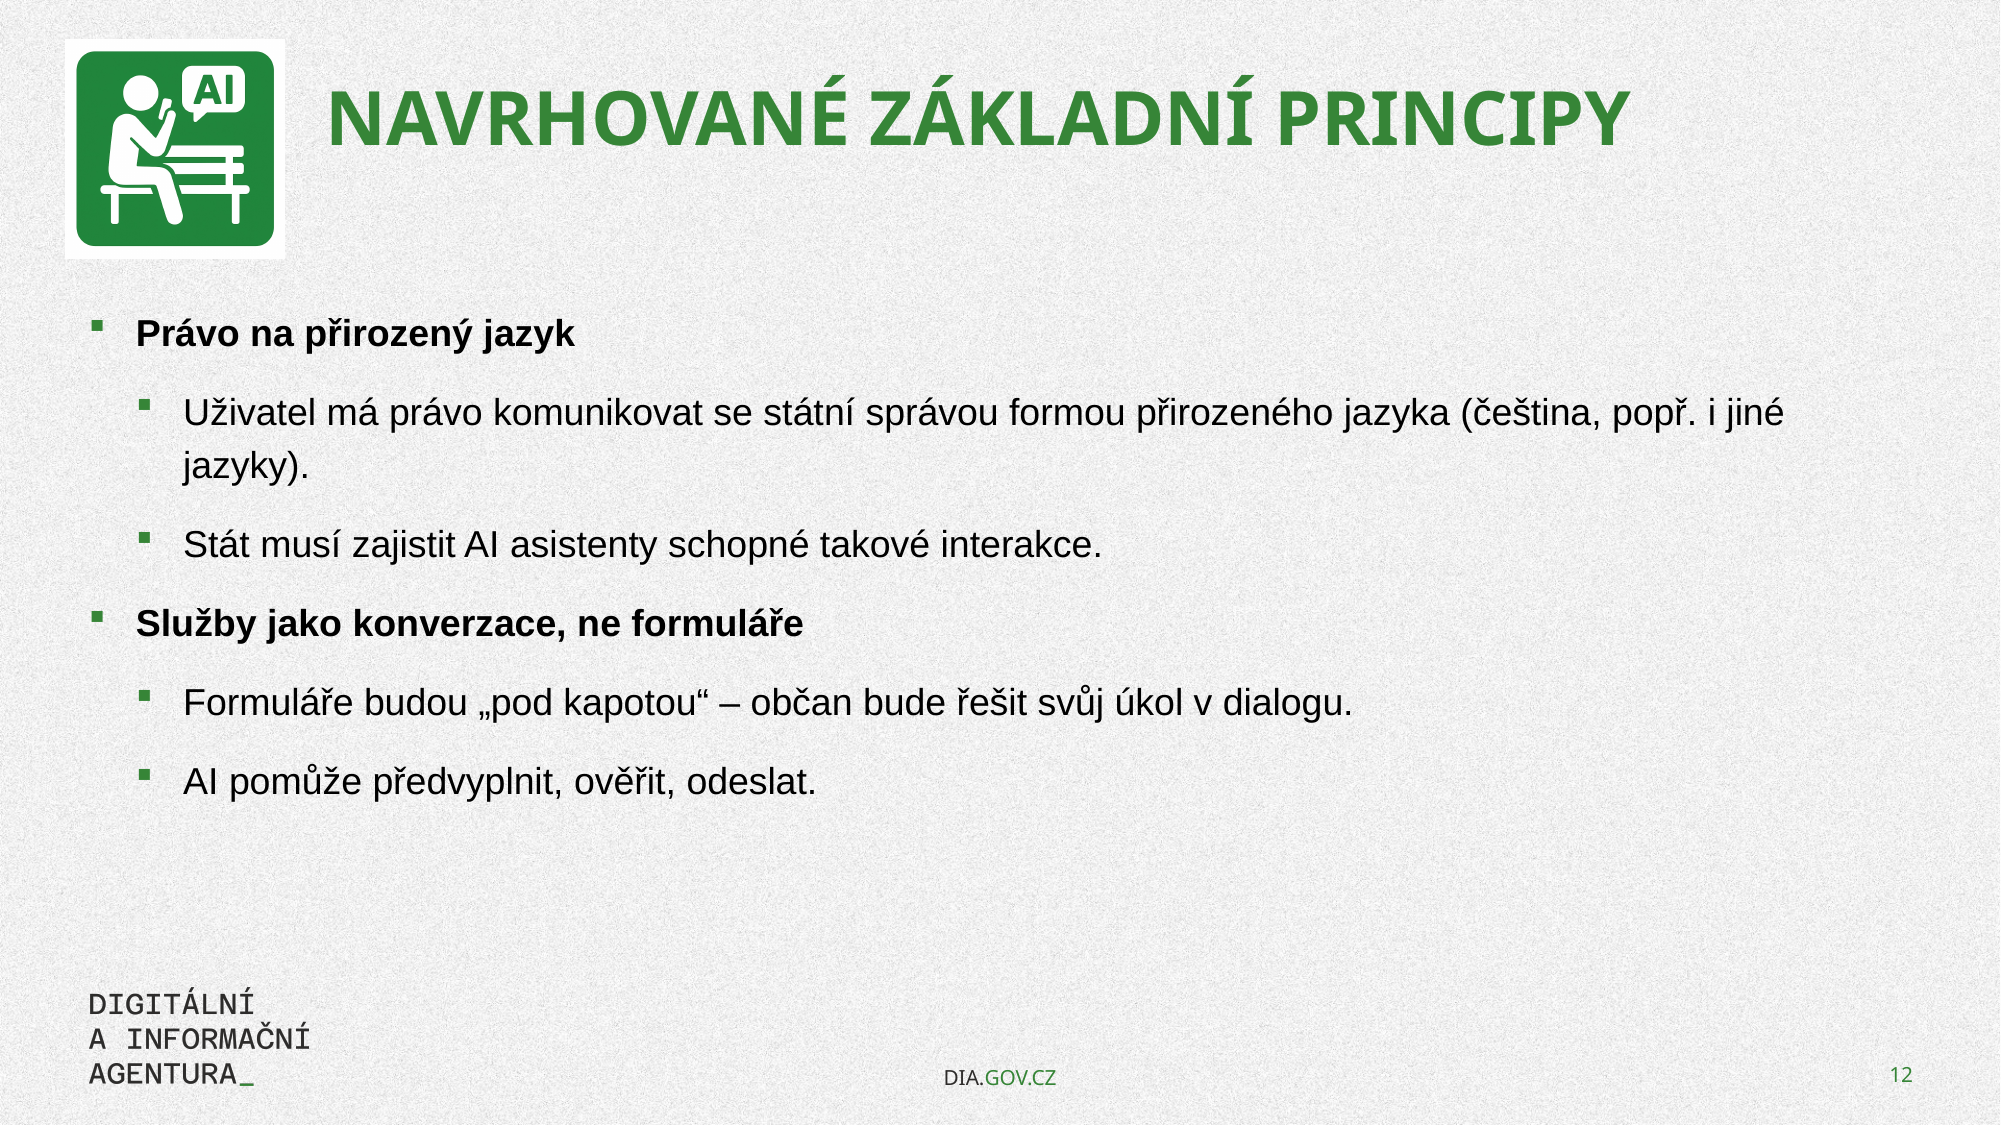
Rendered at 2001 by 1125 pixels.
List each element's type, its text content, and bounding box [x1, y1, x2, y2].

list Právo na přirozený jazyk Uživatel má právo komunikovat se státní správou formou přirozeného jazyka (čeština, popř. i jiné jazyky). Stát musí zajistit AI asistenty schopné takové interakce. Služby jako konverzace, ne formuláře Formuláře budou „pod kapotou“ – občan bude řešit svůj úkol v dialogu. AI pomůže předvyplnit, ověřit, odeslat. [88, 299, 1912, 980]
title Navrhované Základní principy [325, 70, 1912, 284]
footer DIA.GOV.CZ [558, 1037, 1442, 1098]
picture [0, 0, 2001, 1125]
slide_number 12 [1612, 1037, 1928, 1098]
